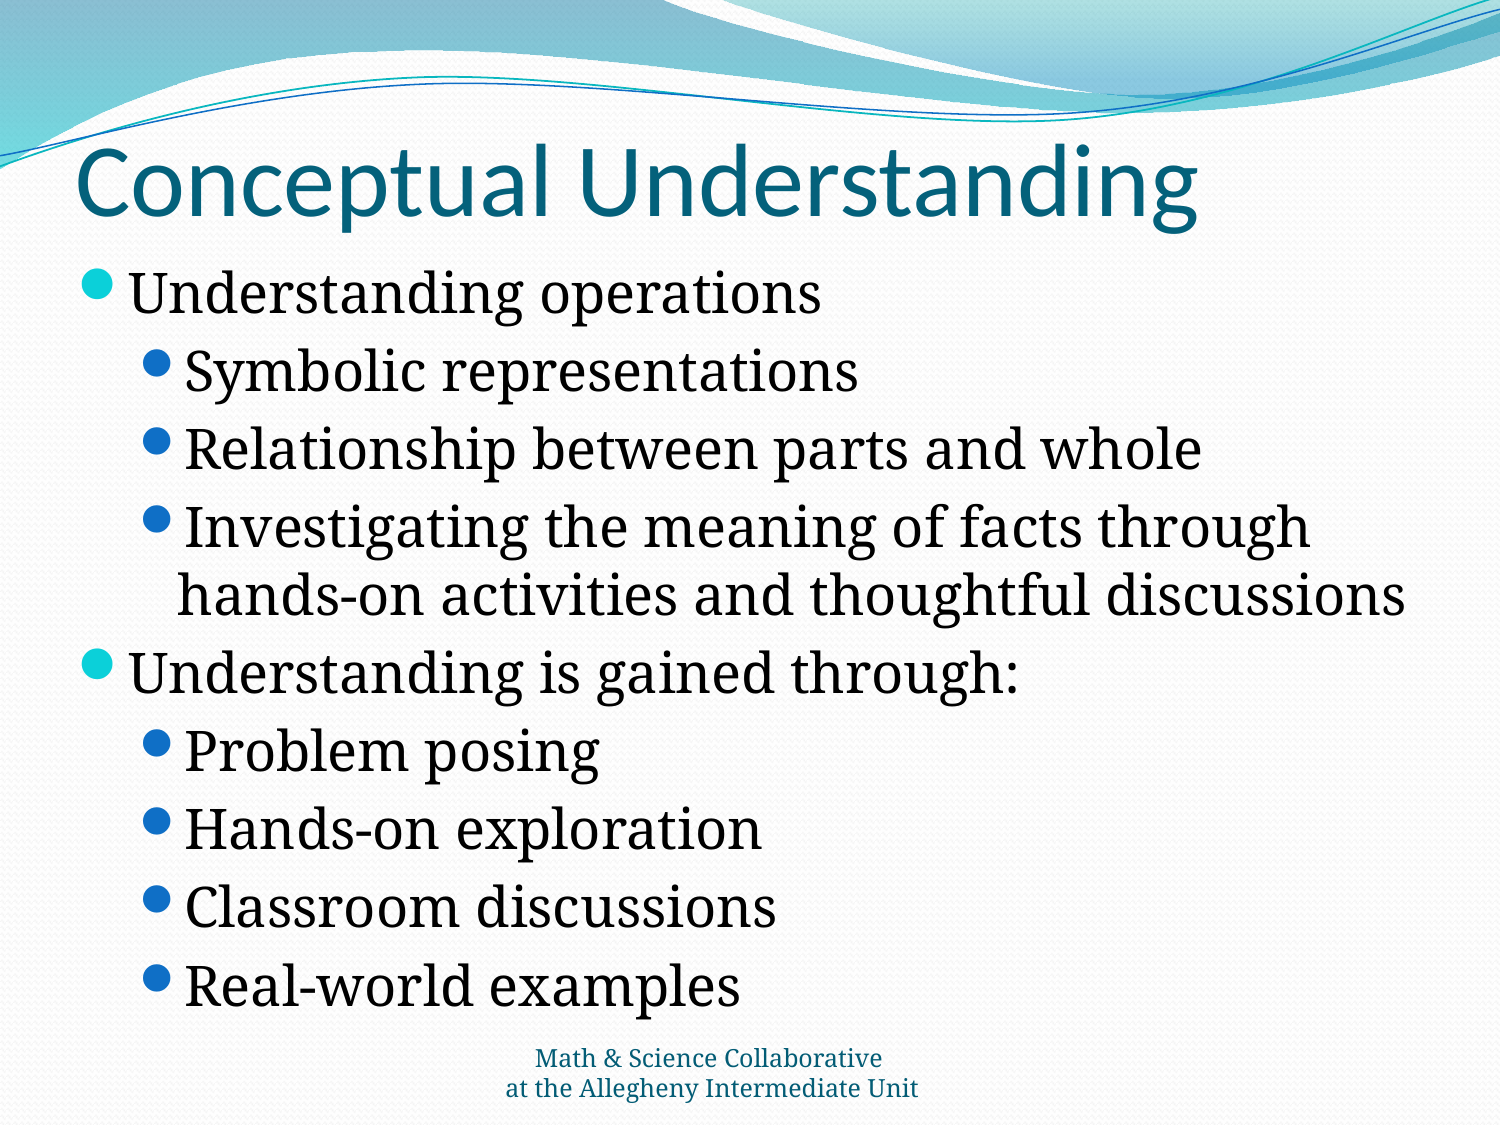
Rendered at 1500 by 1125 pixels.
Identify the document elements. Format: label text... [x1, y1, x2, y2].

footer Math & Science Collaborative at the Allegheny Intermediate Unit [437, 1042, 988, 1103]
list Understanding operations Symbolic representations Relationship between parts and whole Investigating the meaning of facts through hands-on activities and thoughtful discussions Understanding is gained through: Problem posing Hands-on exploration Classroom discussions Real-world examples [62, 249, 1475, 1038]
title Conceptual Understanding [75, 50, 1425, 238]
